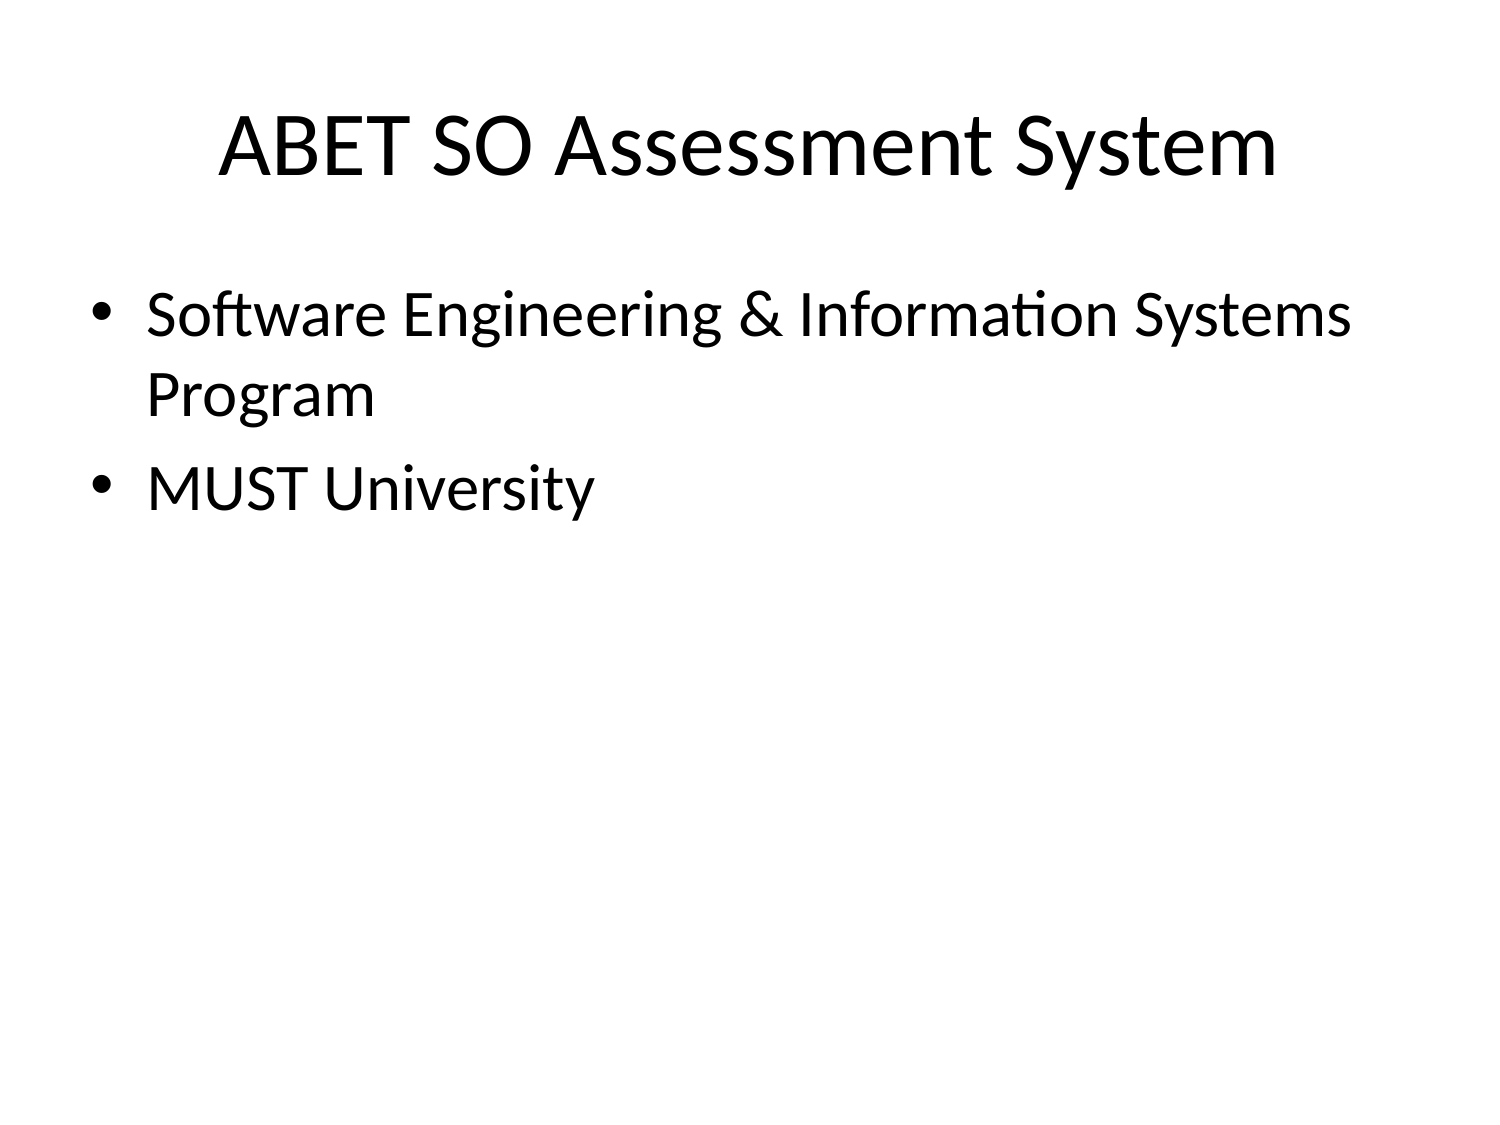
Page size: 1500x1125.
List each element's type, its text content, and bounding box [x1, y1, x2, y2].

title ABET SO Assessment System [75, 45, 1425, 233]
list Software Engineering & Information Systems Program MUST University [75, 262, 1425, 1005]
